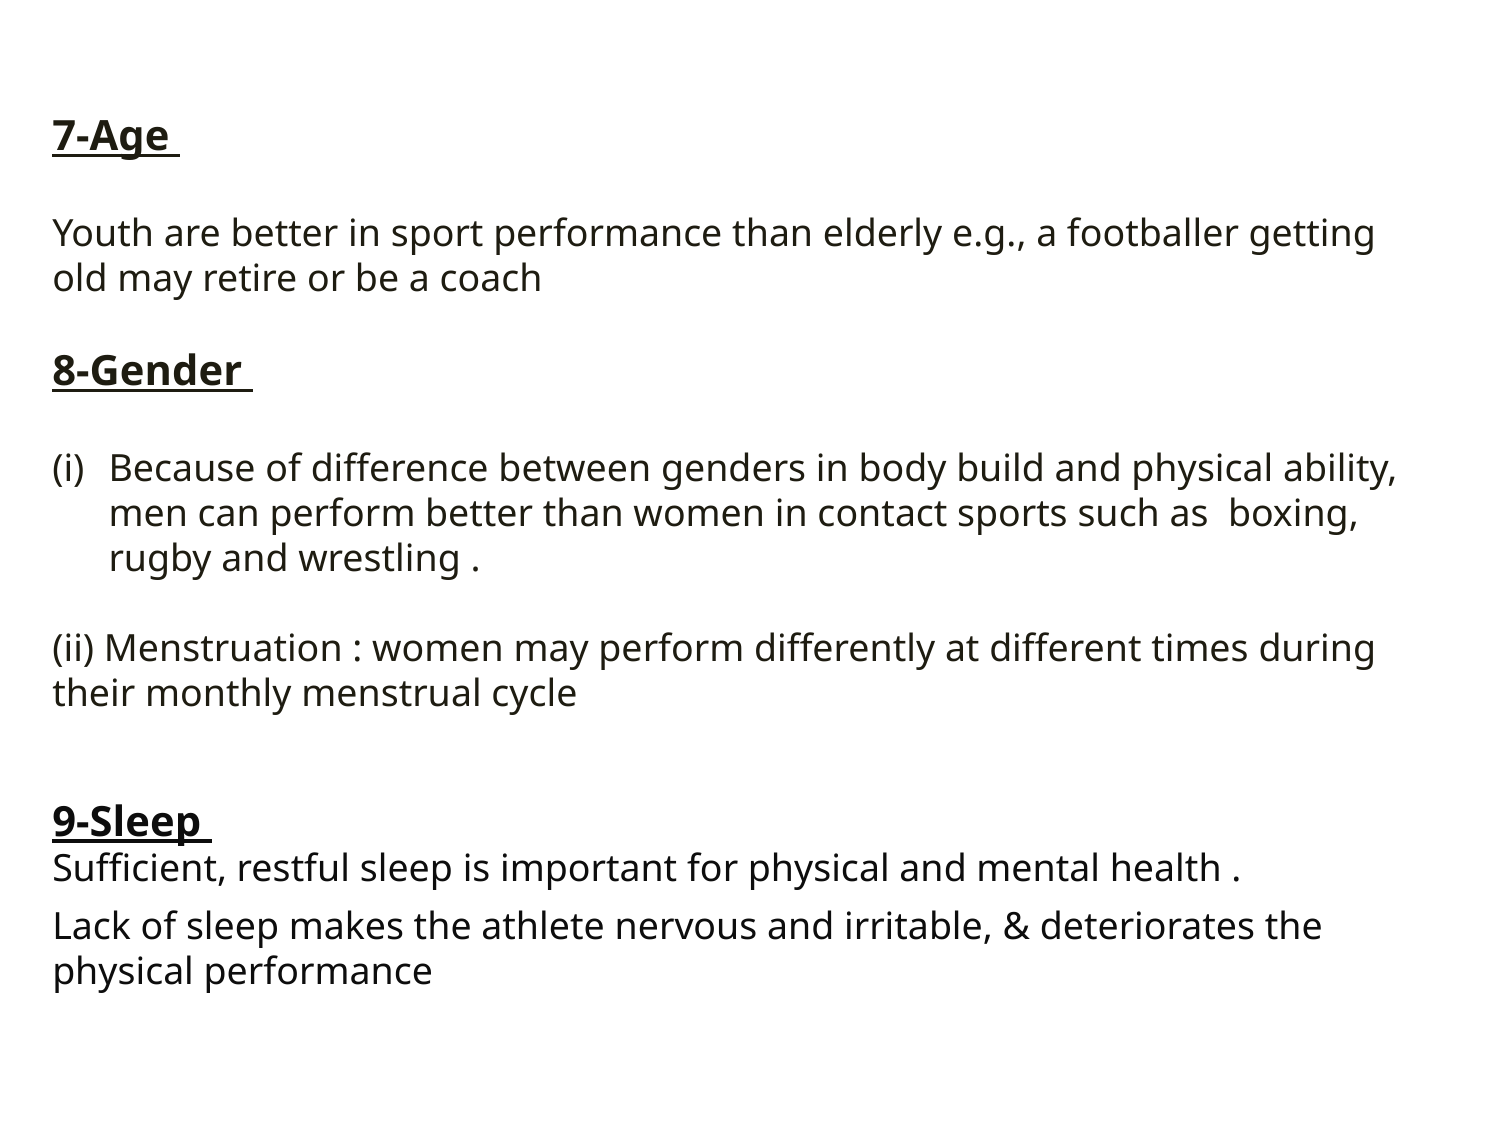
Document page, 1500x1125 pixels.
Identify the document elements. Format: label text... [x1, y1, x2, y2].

text_box 7-Age Youth are better in sport performance than elderly e.g., a footballer getting old may retire or be a coach 8-Gender Because of difference between genders in body build and physical ability, men can perform better than women in contact sports such as boxing, rugby and wrestling . (ii) Menstruation : women may perform differently at different times during their monthly menstrual cycle 9-Sleep Sufficient, restful sleep is important for physical and mental health . Lack of sleep makes the athlete nervous and irritable, & deteriorates the physical performance [37, 101, 1438, 1057]
